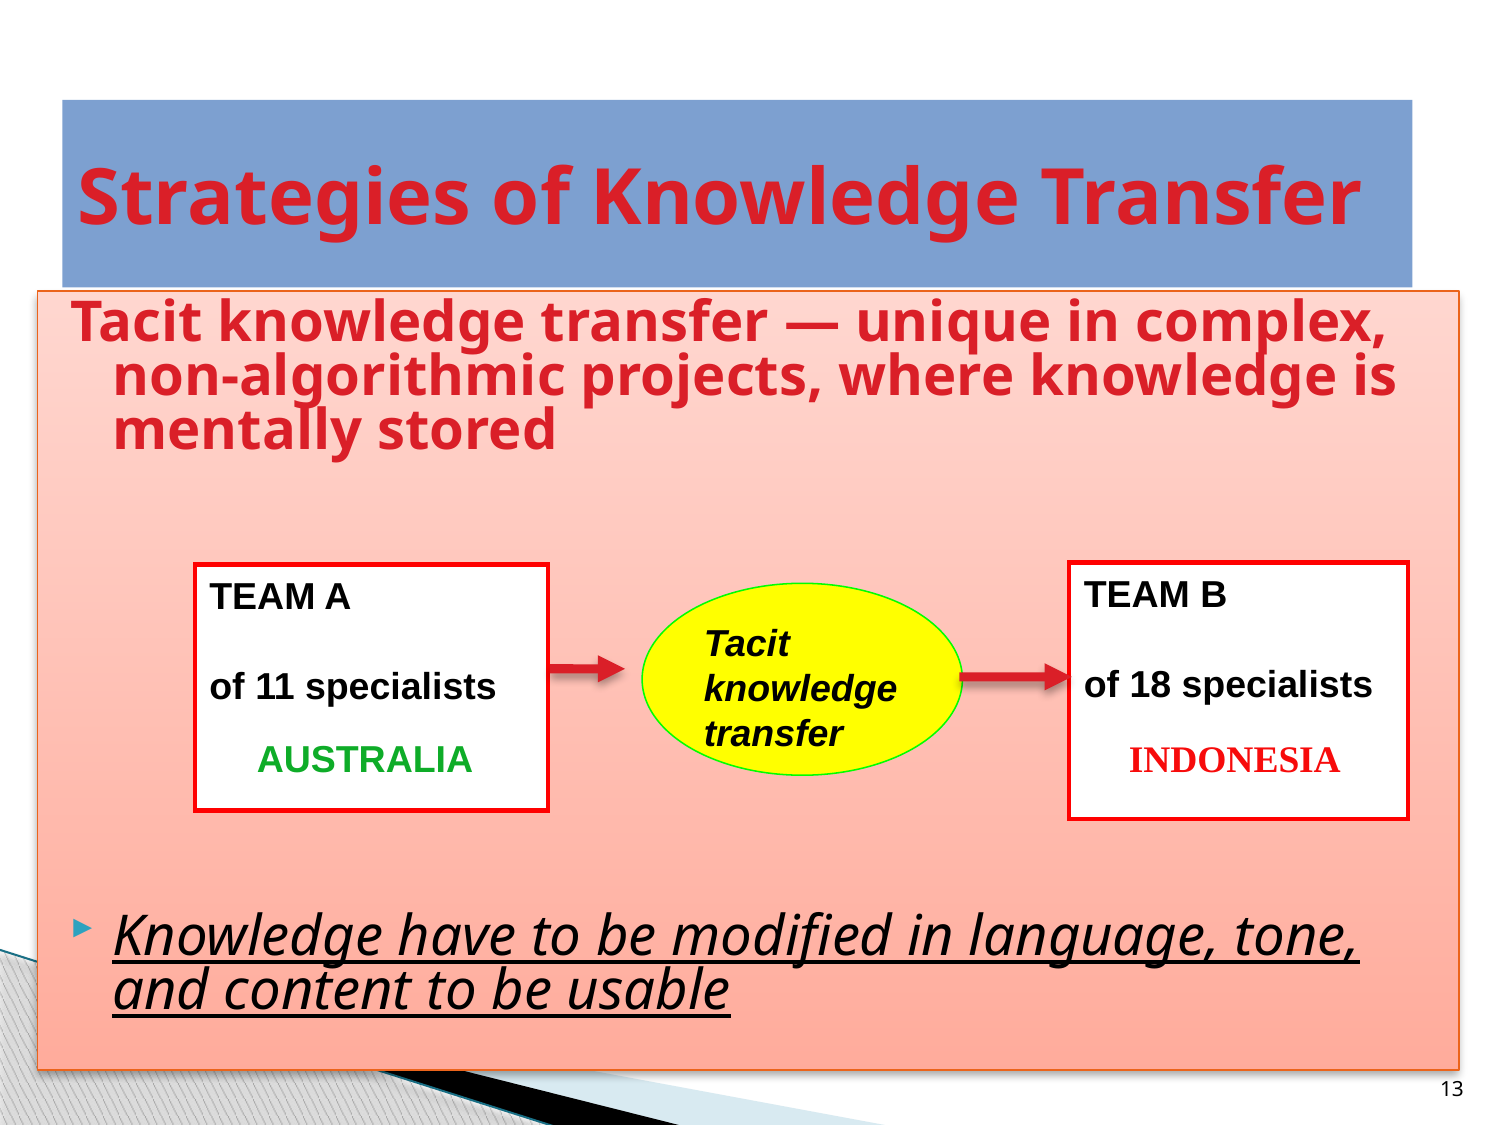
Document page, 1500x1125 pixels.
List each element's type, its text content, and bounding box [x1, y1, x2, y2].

text_box Tacit knowledge transfer [642, 583, 962, 776]
title Strategies of Knowledge Transfer [62, 99, 1413, 288]
text_box TEAM B of 18 specialists [1069, 562, 1408, 819]
text_box [549, 655, 625, 683]
text_box AUSTRALIA [242, 727, 502, 799]
text_box INDONESIA [1104, 727, 1436, 799]
list Tacit knowledge transfer — unique in complex, non-algorithmic projects, where knowledge is mentally stored Knowledge have to be modified in language, tone, and content to be usable [37, 290, 1460, 1071]
text_box TEAM A of 11 specialists [194, 564, 549, 811]
slide_number 13 [1418, 1051, 1479, 1112]
text_box [959, 663, 1072, 691]
